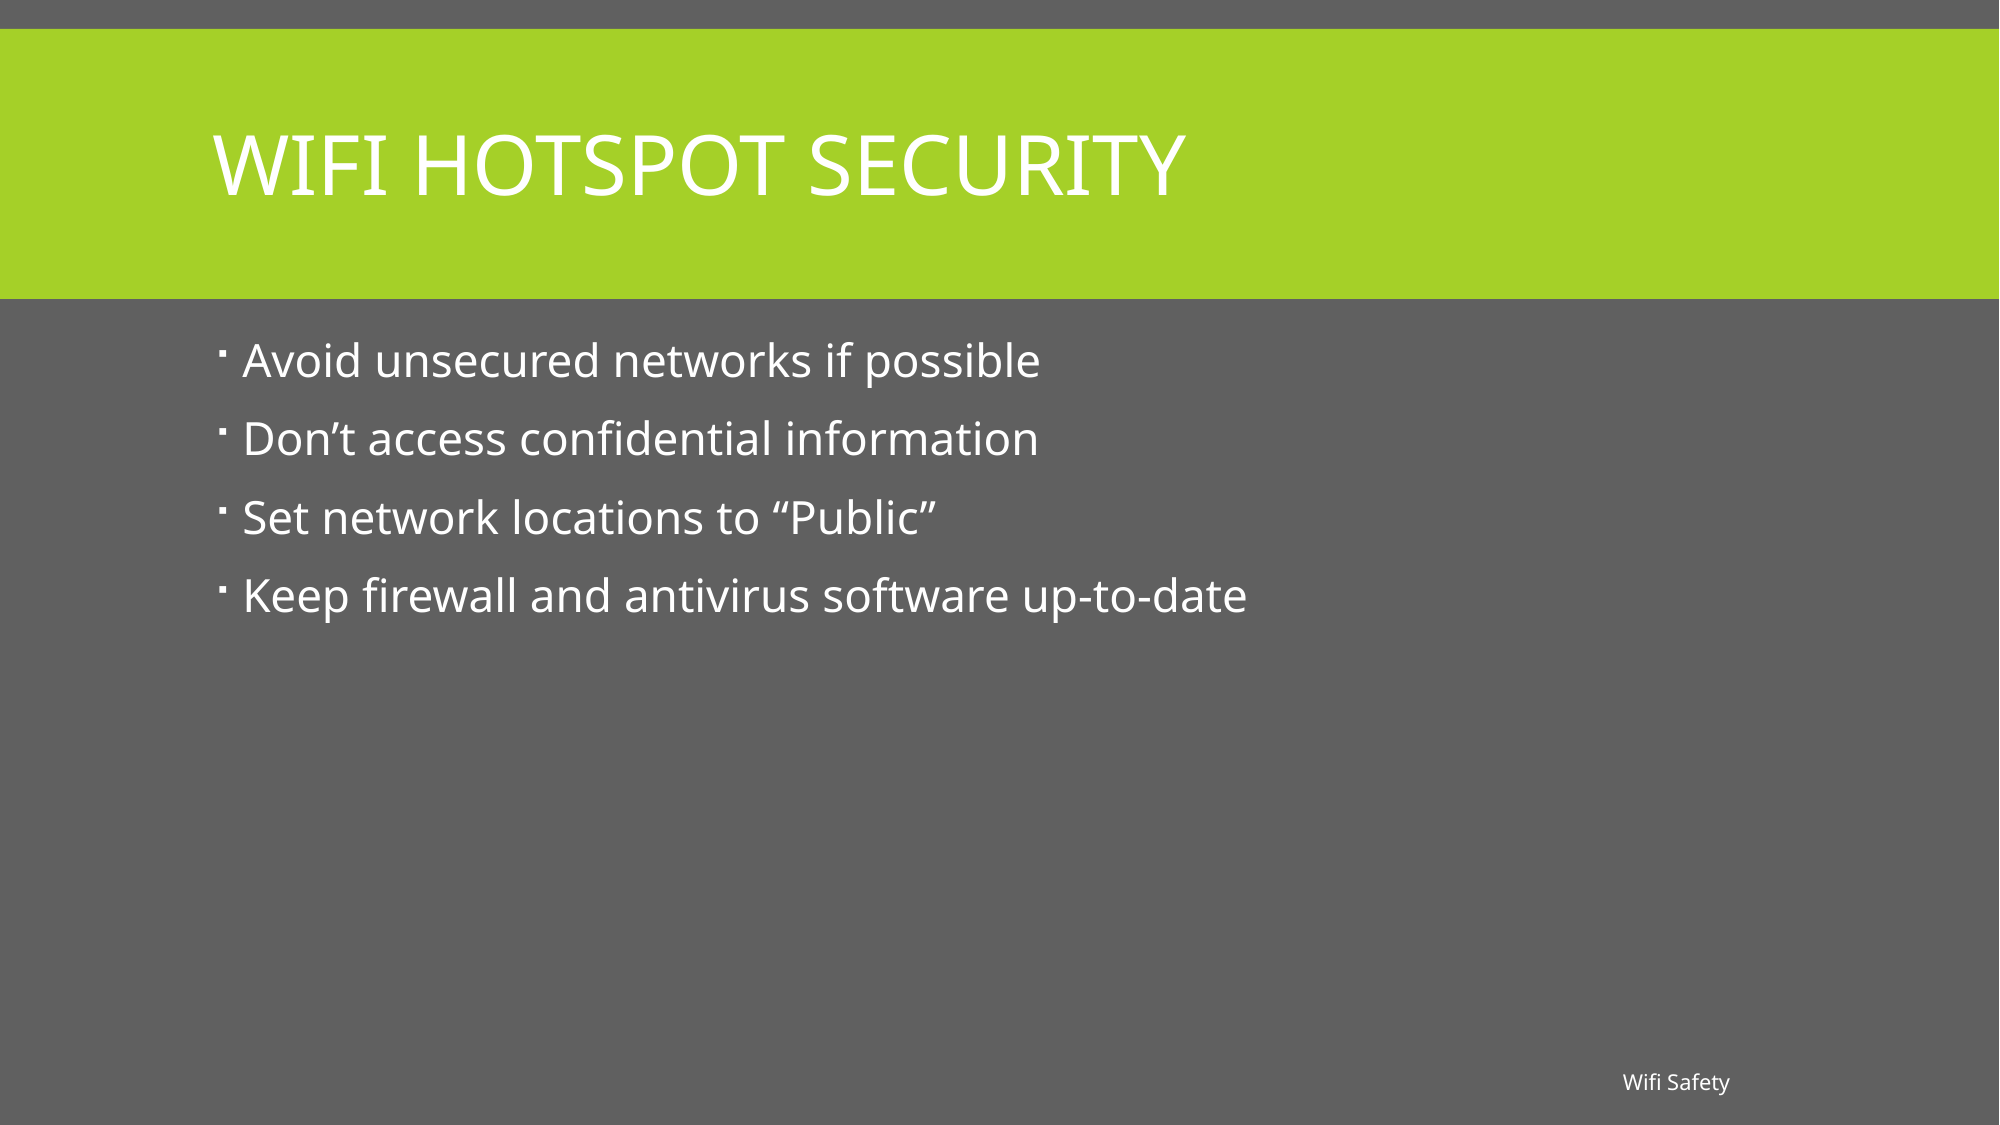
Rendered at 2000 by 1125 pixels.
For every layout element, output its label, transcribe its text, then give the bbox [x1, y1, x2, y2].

title WiFi Hotspot Security [197, 46, 1802, 295]
list Avoid unsecured networks if possible Don’t access confidential information Set network locations to “Public” Keep firewall and antivirus software up-to-date [197, 329, 1802, 1020]
footer Wifi Safety [917, 1053, 1746, 1114]
